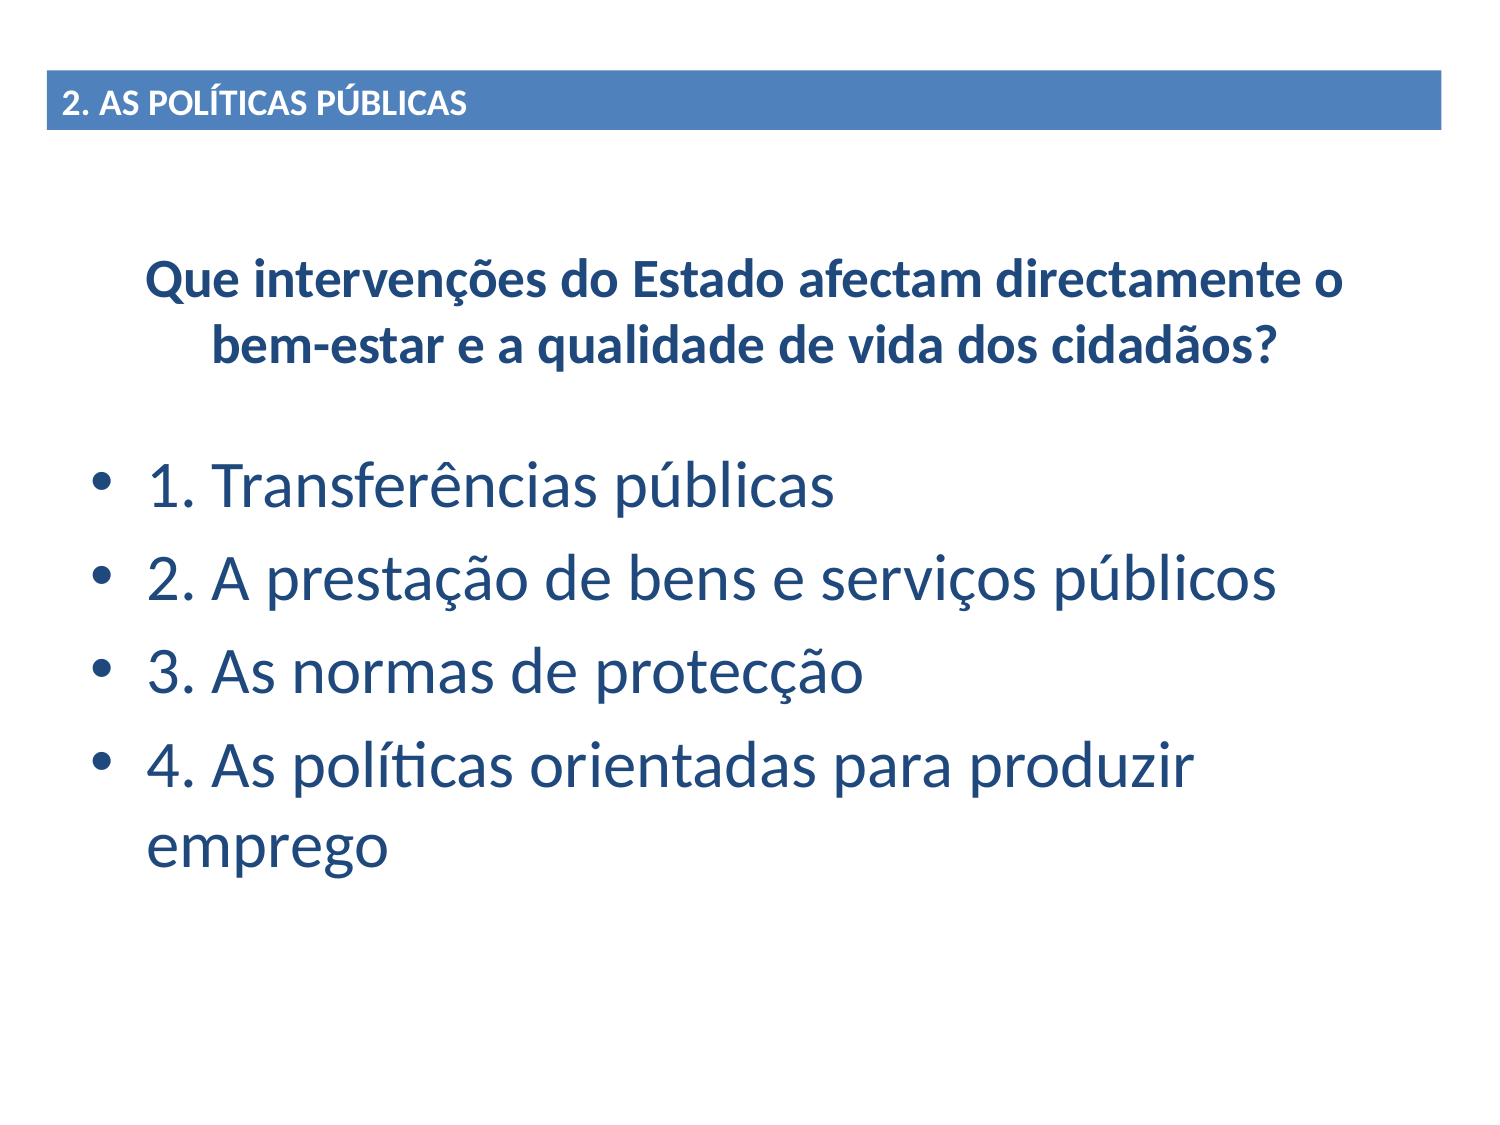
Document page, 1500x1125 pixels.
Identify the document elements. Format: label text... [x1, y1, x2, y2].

text_box 2. AS POLÍTICAS PÚBLICAS [46, 70, 1442, 130]
list 1. Transferências públicas 2. A prestação de bens e serviços públicos 3. As normas de protecção 4. As políticas orientadas para produzir emprego [75, 339, 1425, 1005]
title Que intervenções do Estado afectam directamente o bem-estar e a qualidade de vida dos cidadãos? [70, 234, 1421, 384]
